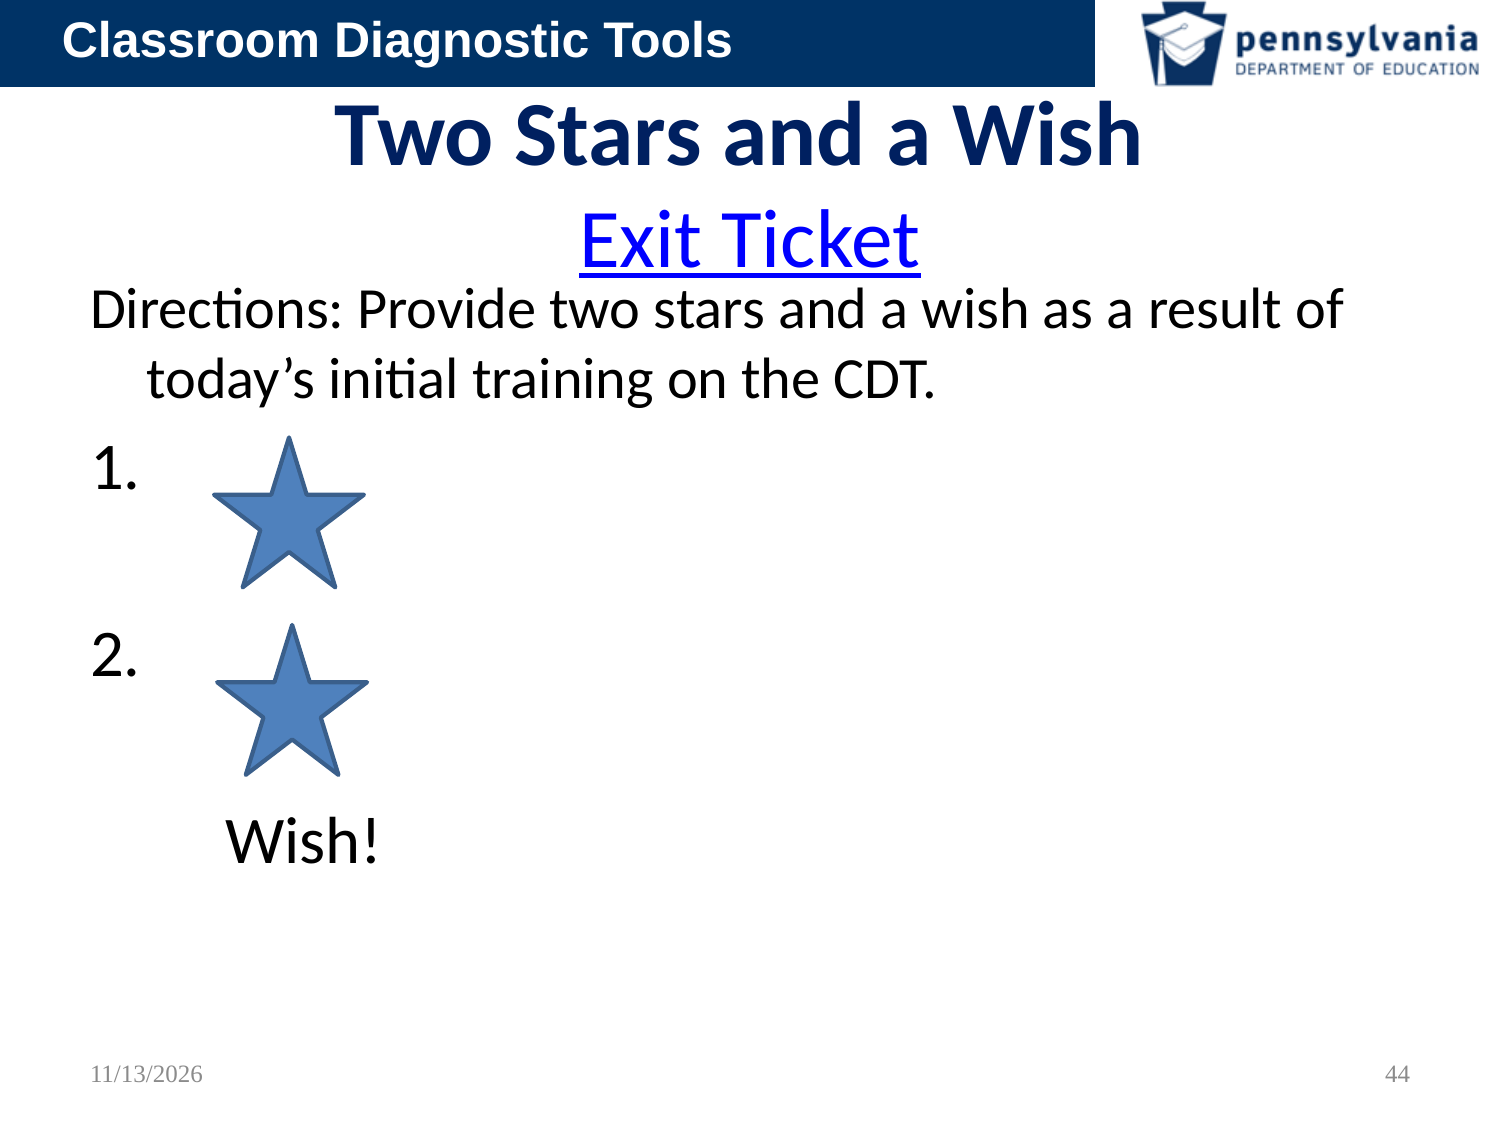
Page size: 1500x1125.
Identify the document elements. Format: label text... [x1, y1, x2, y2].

text_box [215, 622, 370, 777]
picture [1134, 0, 1485, 90]
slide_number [75, 1042, 425, 1103]
title Two Stars and a Wish Exit Ticket [74, 44, 1426, 233]
text_box [212, 435, 366, 590]
slide_number 44 [1074, 1042, 1425, 1103]
list Directions: Provide two stars and a wish as a result of today’s initial training on the CDT. 1. 2. Wish! [74, 262, 1426, 1006]
